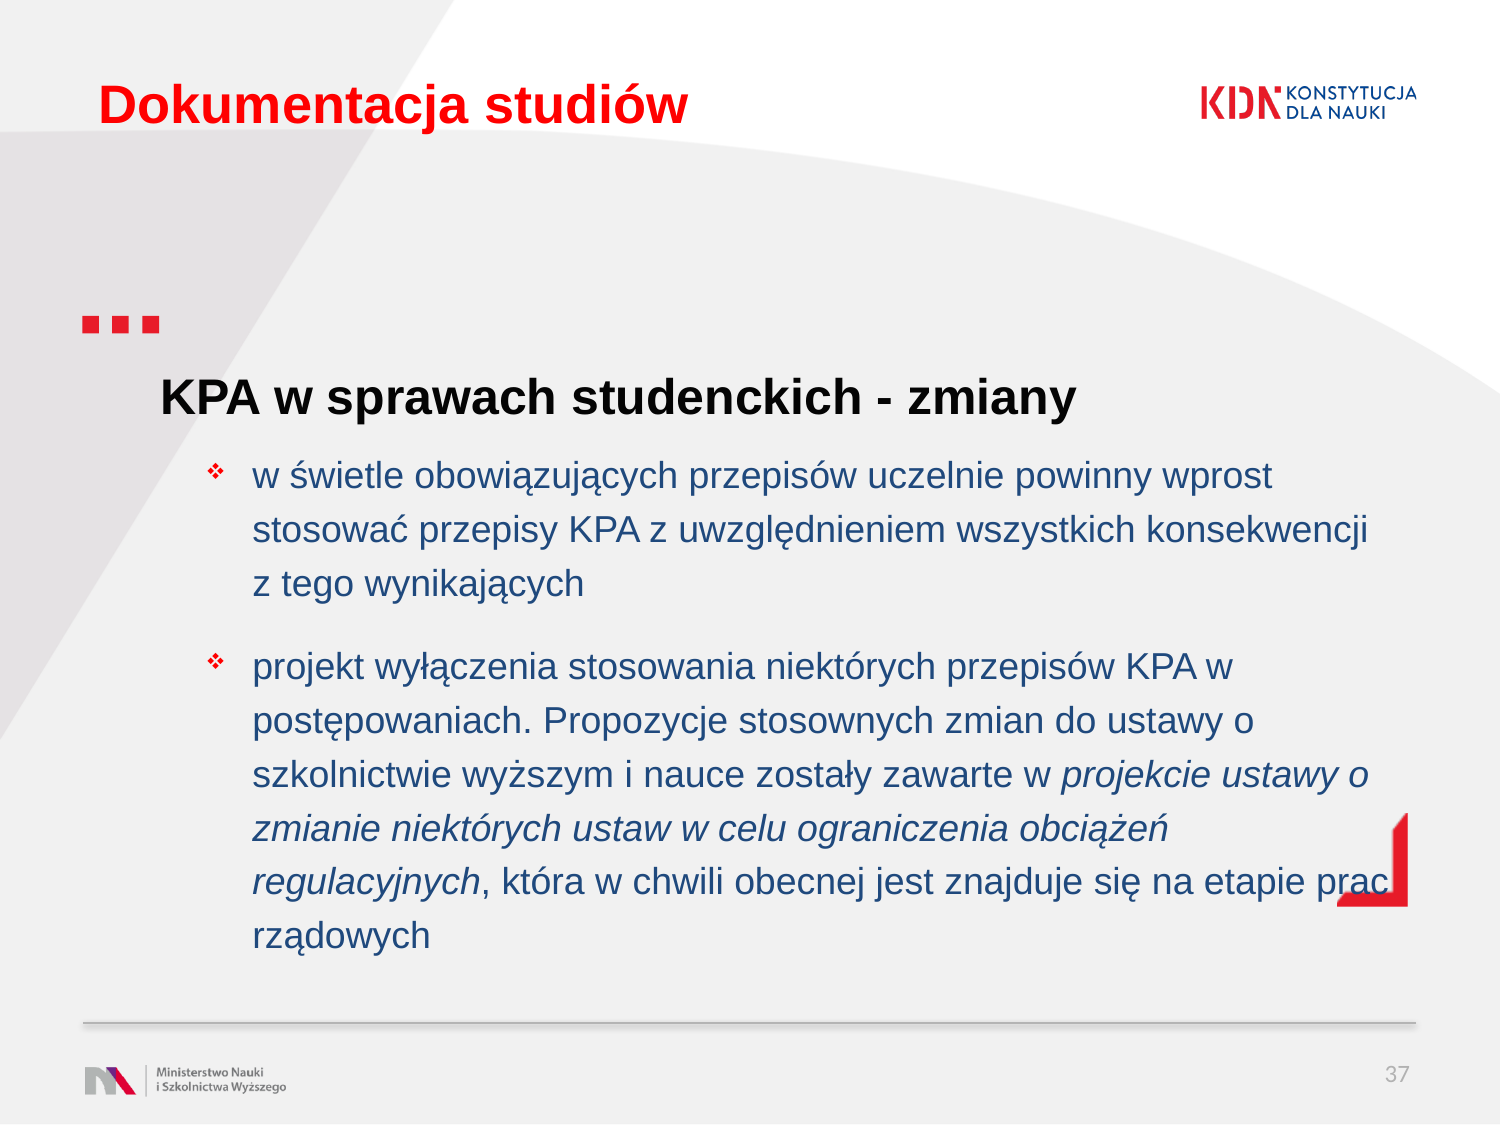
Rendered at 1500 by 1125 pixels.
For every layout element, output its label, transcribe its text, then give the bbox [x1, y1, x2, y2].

title Dokumentacja studiów [83, 74, 1170, 143]
picture [0, 0, 1500, 1125]
slide_number 37 [1074, 1042, 1425, 1103]
list w świetle obowiązujących przepisów uczelnie powinny wprost stosować przepisy KPA z uwzględnieniem wszystkich konsekwencji z tego wynikających projekt wyłączenia stosowania niektórych przepisów KPA w postępowaniach. Propozycje stosownych zmian do ustawy o szkolnictwie wyższym i nauce zostały zawarte w projekcie ustawy o zmianie niektórych ustaw w celu ograniczenia obciążeń regulacyjnych, która w chwili obecnej jest znajduje się na etapie prac rządowych [190, 434, 1412, 965]
list KPA w sprawach studenckich - zmiany [145, 344, 1251, 419]
